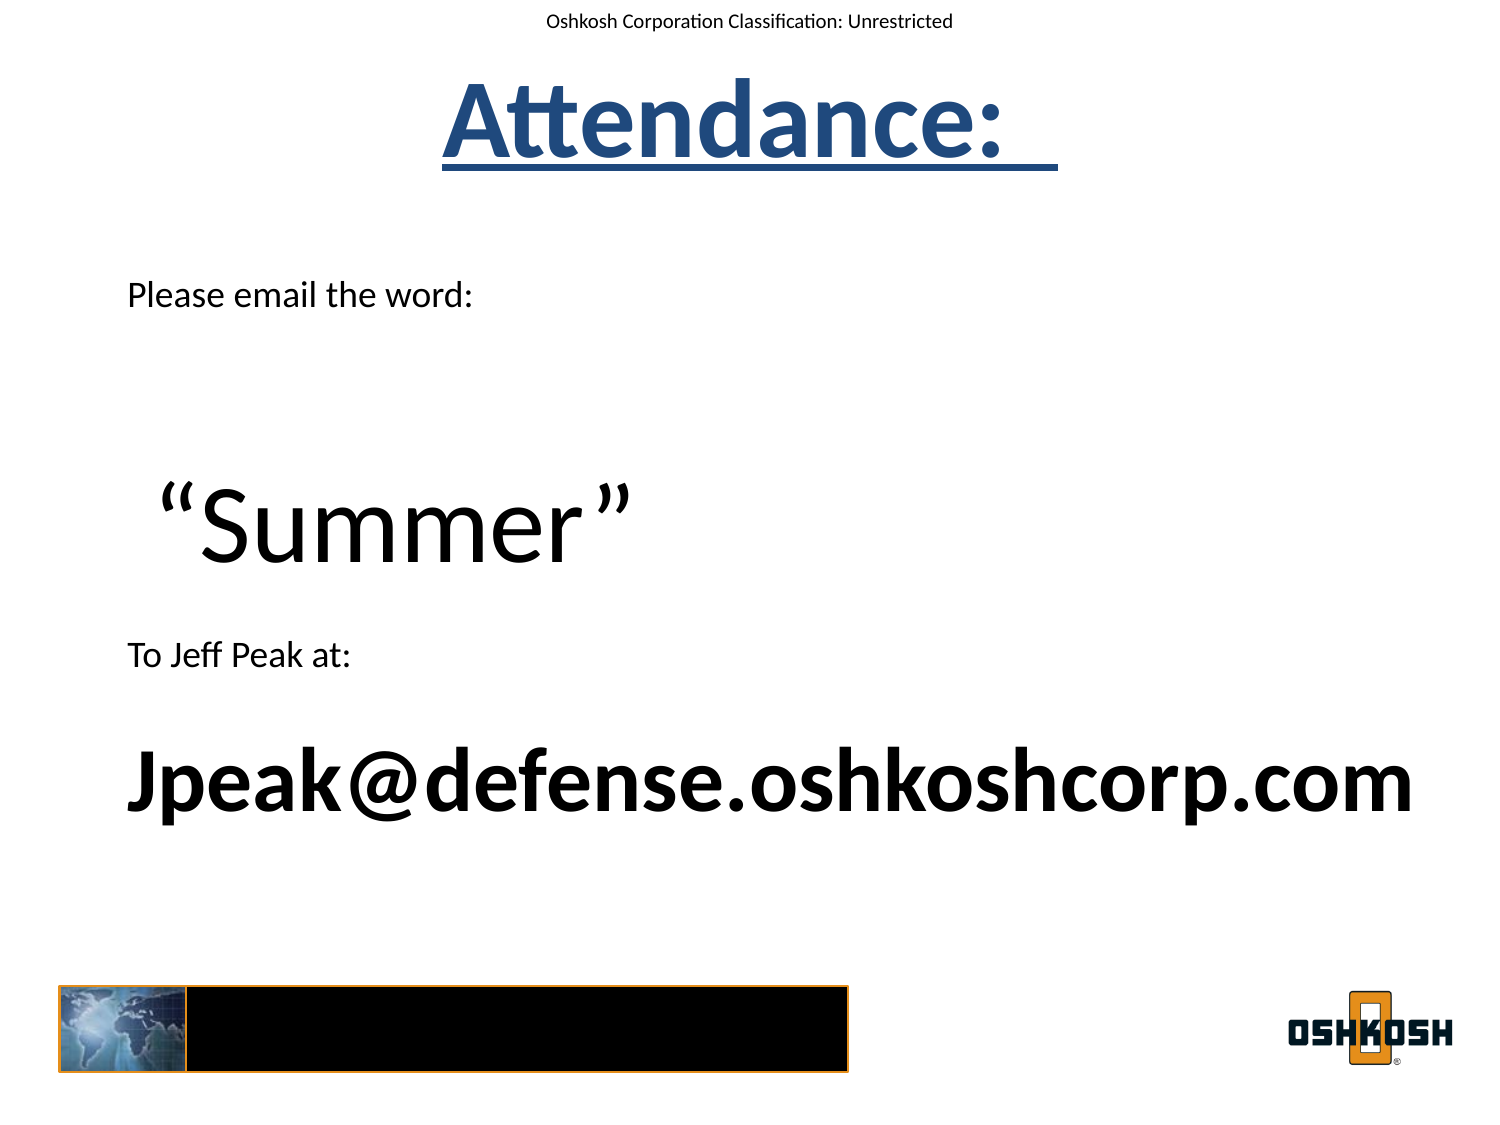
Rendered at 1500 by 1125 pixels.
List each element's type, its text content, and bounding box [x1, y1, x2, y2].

text_box Please email the word: “Summer” To Jeff Peak at: Jpeak@defense.oshkoshcorp.com [112, 262, 1438, 838]
picture [61, 987, 185, 1071]
picture [1282, 984, 1457, 1070]
text_box Attendance: [50, 37, 1450, 188]
